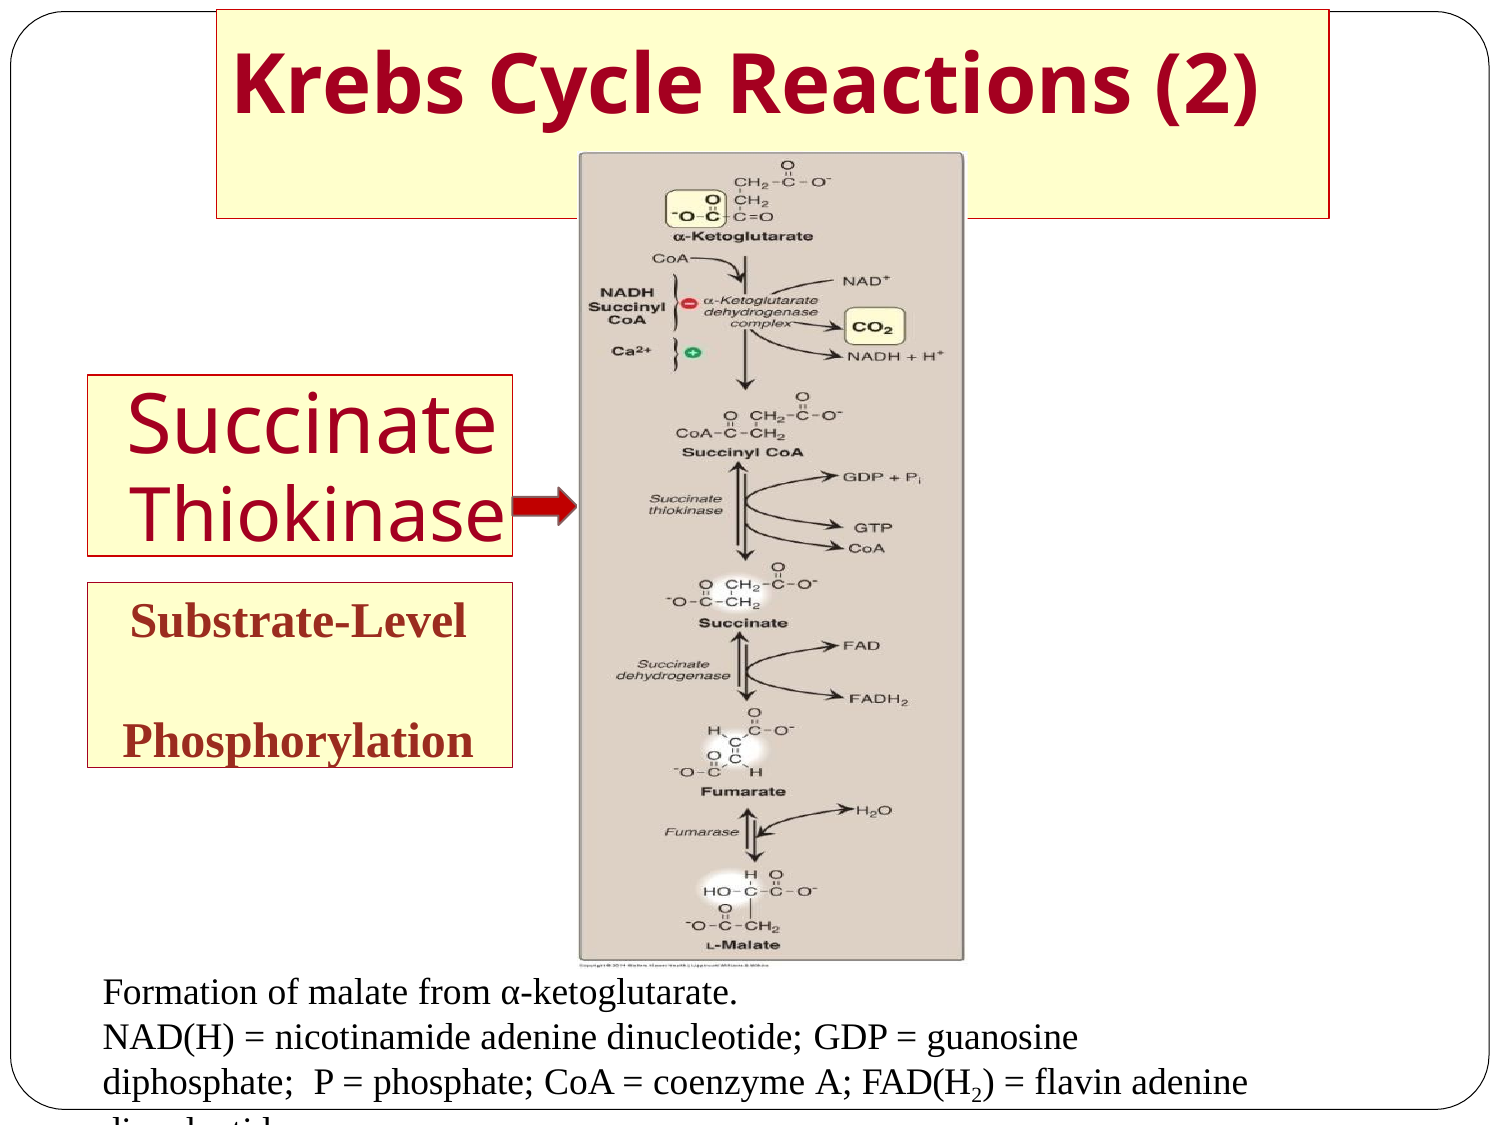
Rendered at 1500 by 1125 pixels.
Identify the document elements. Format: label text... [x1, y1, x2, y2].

text_box Formation of malate from α-ketoglutarate. NAD(H) = nicotinamide adenine dinucleotide; GDP = guanosine diphosphate; P = phosphate; CoA = coenzyme A; FAD(H2) = flavin adenine dinucleotide. [100, 967, 1281, 1125]
title Krebs Cycle Reactions (2) [216, 9, 1329, 219]
text_box Substrate-Level Phosphorylation [87, 582, 513, 768]
text_box [577, 151, 968, 967]
text_box [512, 487, 577, 526]
text_box Succinate Thiokinase [87, 375, 513, 557]
